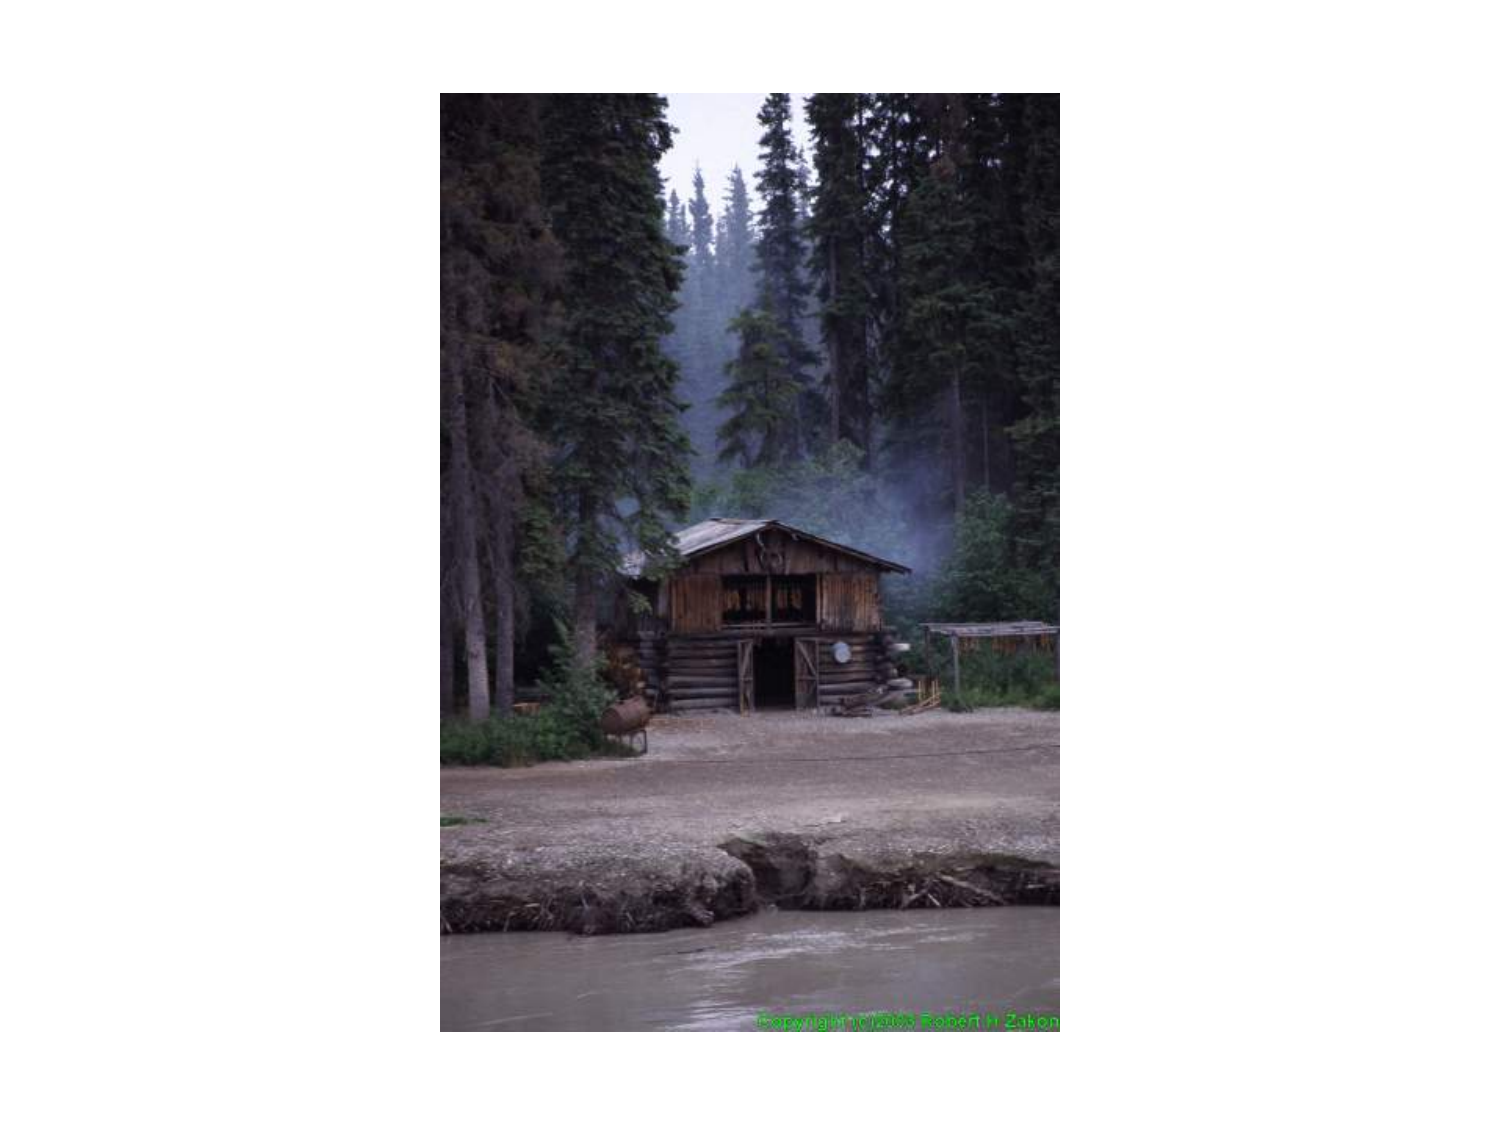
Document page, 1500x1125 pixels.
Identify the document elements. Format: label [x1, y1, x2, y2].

picture [440, 93, 1060, 1032]
